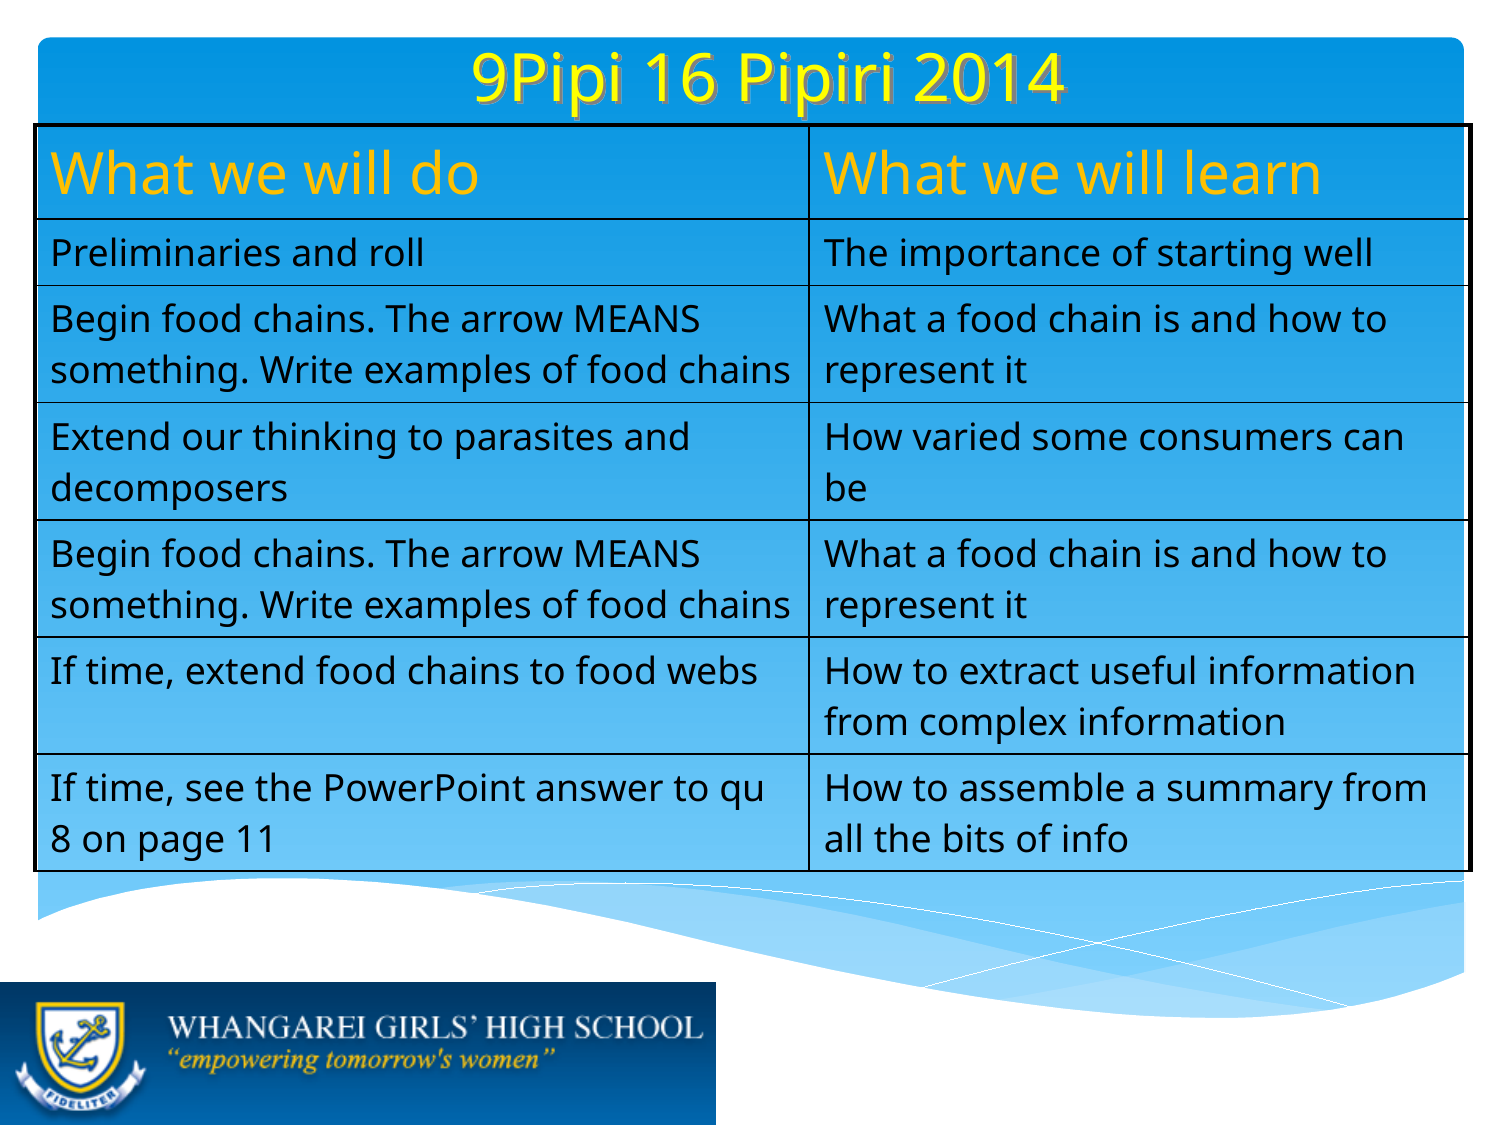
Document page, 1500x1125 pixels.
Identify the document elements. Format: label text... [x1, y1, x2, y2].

table_header What we will learn [810, 127, 1468, 218]
table_cell If time, extend food chains to food webs [37, 638, 808, 753]
table_cell What a food chain is and how to represent it [810, 521, 1468, 636]
table_cell Begin food chains. The arrow MEANS something. Write examples of food chains [37, 521, 808, 636]
table_cell How to extract useful information from complex information [810, 638, 1468, 753]
table_cell What a food chain is and how to represent it [810, 286, 1468, 402]
table_cell Begin food chains. The arrow MEANS something. Write examples of food chains [37, 286, 808, 402]
table_cell Extend our thinking to parasites and decomposers [37, 403, 808, 519]
table_cell Preliminaries and roll [37, 220, 808, 285]
table_cell The importance of starting well [810, 220, 1468, 285]
table_cell If time, see the PowerPoint answer to qu 8 on page 11 [37, 755, 808, 870]
table_cell How to assemble a summary from all the bits of info [810, 755, 1468, 870]
table_cell How varied some consumers can be [810, 403, 1468, 519]
text_box 9Pipi 16 Pipiri 2014 [162, 24, 1375, 123]
table_header What we will do [37, 127, 808, 218]
picture [0, 982, 716, 1125]
